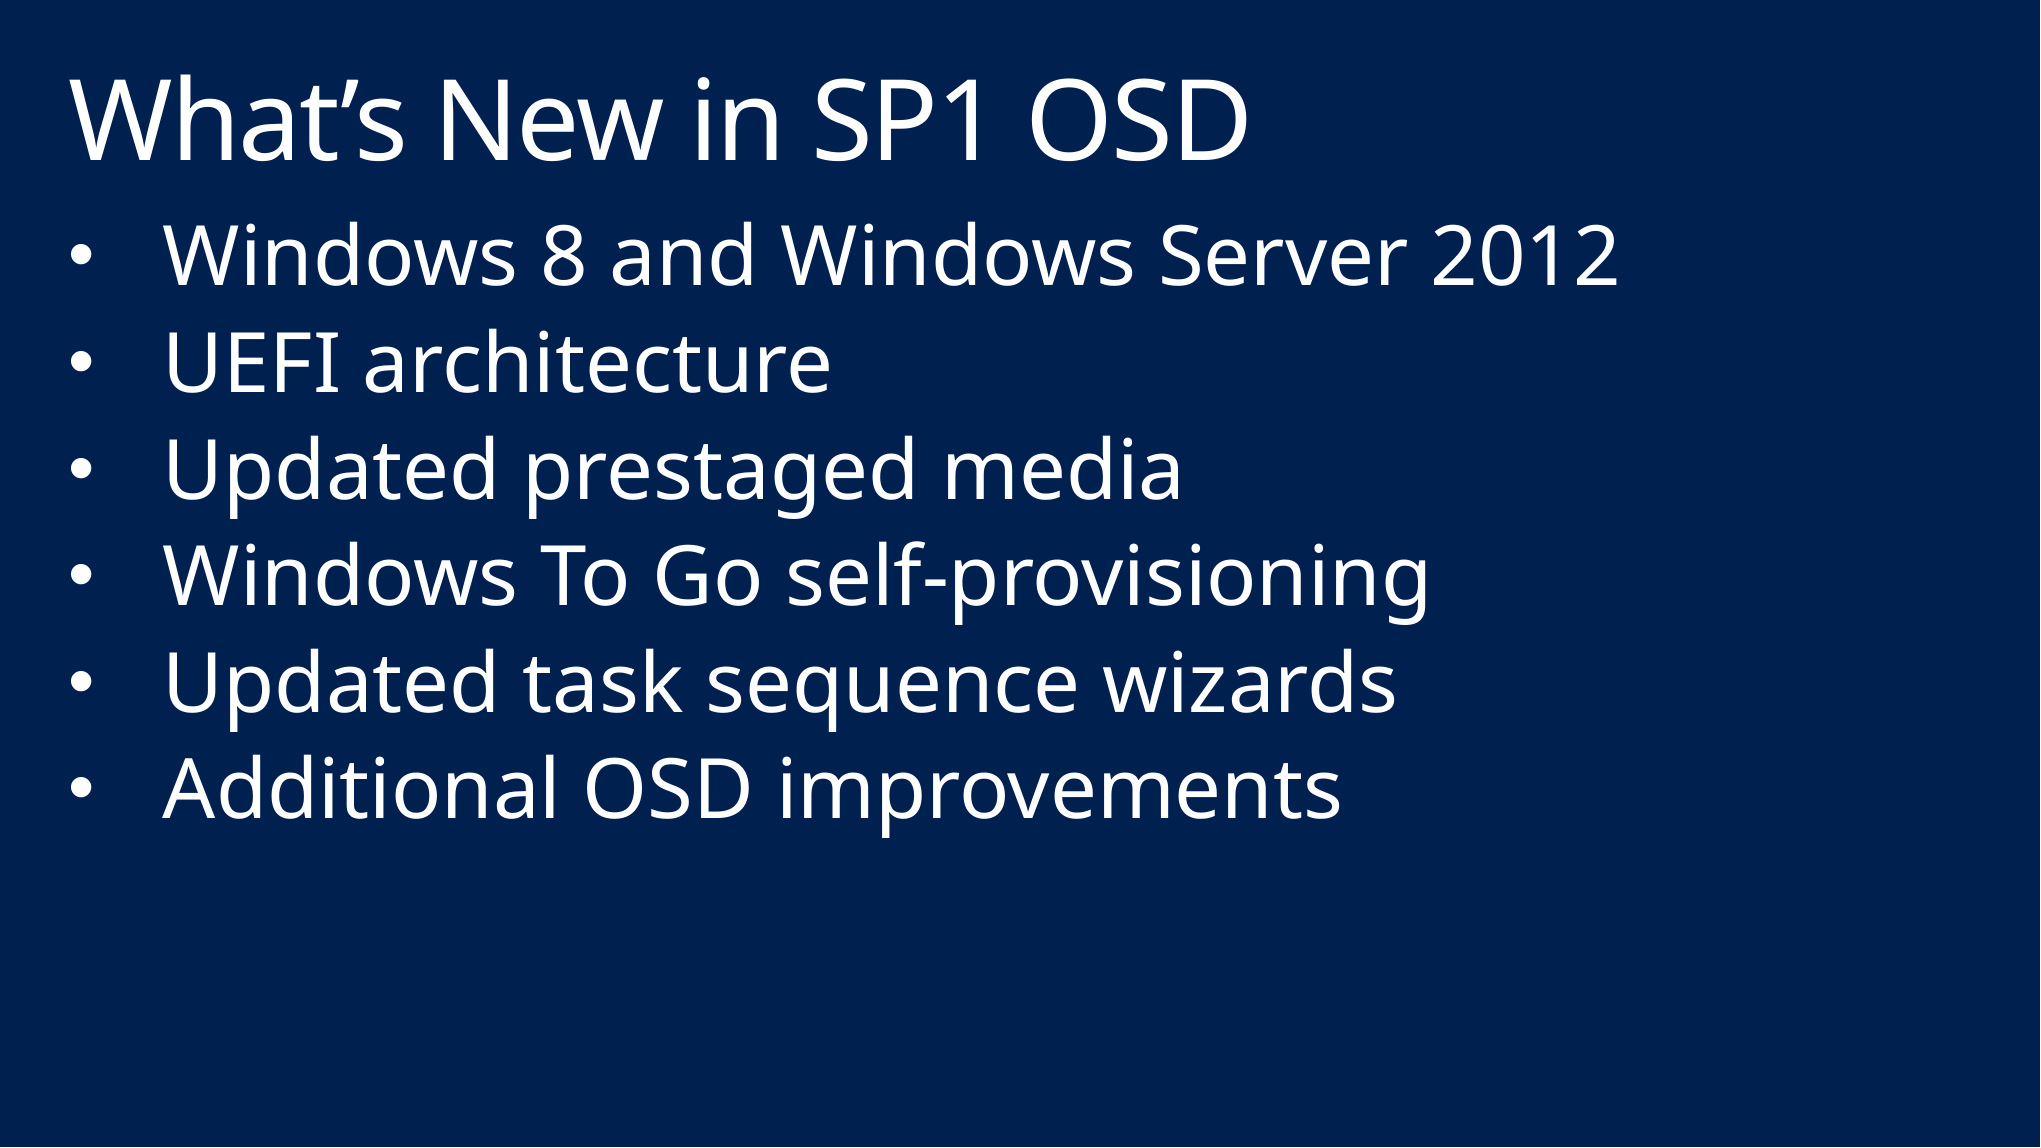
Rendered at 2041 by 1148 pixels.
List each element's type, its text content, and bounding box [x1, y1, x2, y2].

title What’s New in SP1 OSD [45, 48, 1996, 198]
list Windows 8 and Windows Server 2012 UEFI architecture Updated prestaged media Windows To Go self-provisioning Updated task sequence wizards Additional OSD improvements [45, 198, 1996, 876]
